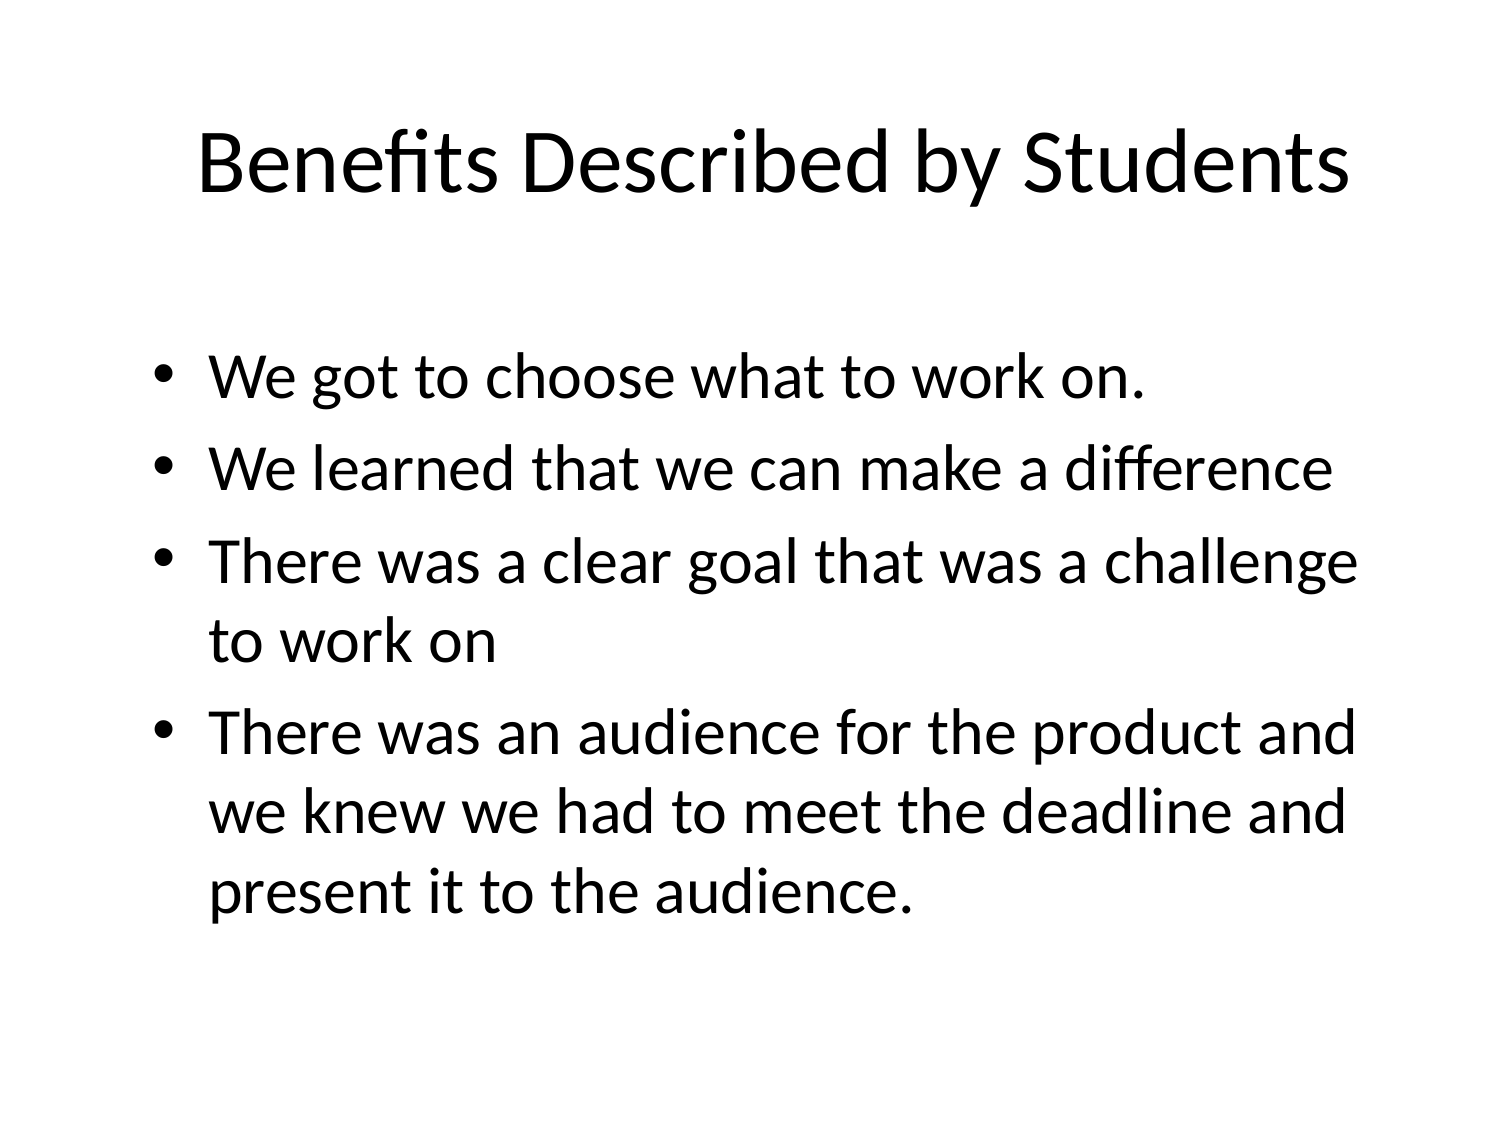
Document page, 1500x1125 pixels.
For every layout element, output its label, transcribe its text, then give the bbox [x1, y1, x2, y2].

title Benefits Described by Students [125, 62, 1425, 250]
list We got to choose what to work on. We learned that we can make a difference There was a clear goal that was a challenge to work on There was an audience for the product and we knew we had to meet the deadline and present it to the audience. [137, 324, 1400, 936]
